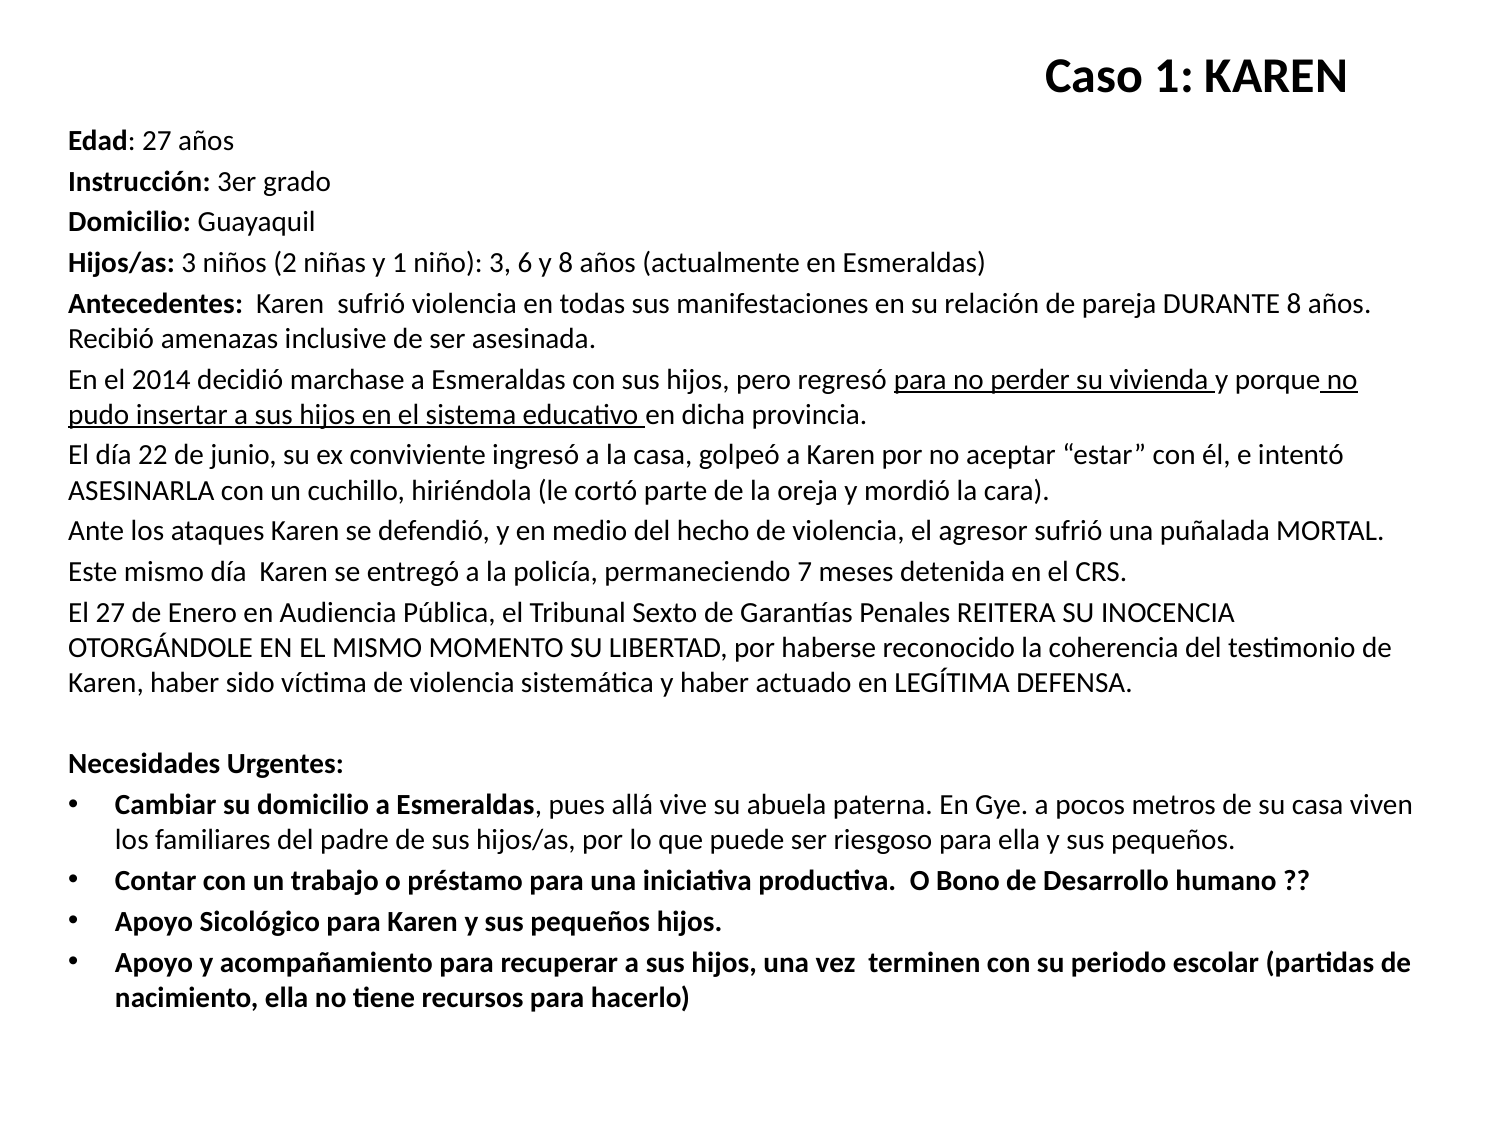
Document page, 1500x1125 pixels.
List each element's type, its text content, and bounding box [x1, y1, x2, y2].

subtitle Edad: 27 años Instrucción: 3er grado Domicilio: Guayaquil Hijos/as: 3 niños (2 niñas y 1 niño): 3, 6 y 8 años (actualmente en Esmeraldas) Antecedentes: Karen sufrió violencia en todas sus manifestaciones en su relación de pareja DURANTE 8 años. Recibió amenazas inclusive de ser asesinada. En el 2014 decidió marchase a Esmeraldas con sus hijos, pero regresó para no perder su vivienda y porque no pudo insertar a sus hijos en el sistema educativo en dicha provincia. El día 22 de junio, su ex conviviente ingresó a la casa, golpeó a Karen por no aceptar “estar” con él, e intentó ASESINARLA con un cuchillo, hiriéndola (le cortó parte de la oreja y mordió la cara). Ante los ataques Karen se defendió, y en medio del hecho de violencia, el agresor sufrió una puñalada MORTAL. Este mismo día Karen se entregó a la policía, permaneciendo 7 meses detenida en el CRS. El 27 de Enero en Audiencia Pública, el Tribunal Sexto de Garantías Penales REITERA SU INOCENCIA OTORGÁNDOLE EN EL MISMO MOMENTO SU LIBERTAD, por haberse reconocido la coherencia del testimonio de Karen, haber sido víctima de violencia sistemática y haber actuado en LEGÍTIMA DEFENSA. Necesidades Urgentes: Cambiar su domicilio a Esmeraldas, pues allá vive su abuela paterna. En Gye. a pocos metros de su casa viven los familiares del padre de sus hijos/as, por lo que puede ser riesgoso para ella y sus pequeños. Contar con un trabajo o préstamo para una iniciativa productiva. O Bono de Desarrollo humano ?? Apoyo Sicológico para Karen y sus pequeños hijos. Apoyo y acompañamiento para recuperar a sus hijos, una vez terminen con su periodo escolar (partidas de nacimiento, ella no tiene recursos para hacerlo) [53, 113, 1436, 1083]
title Caso 1: KAREN [88, 19, 1364, 113]
